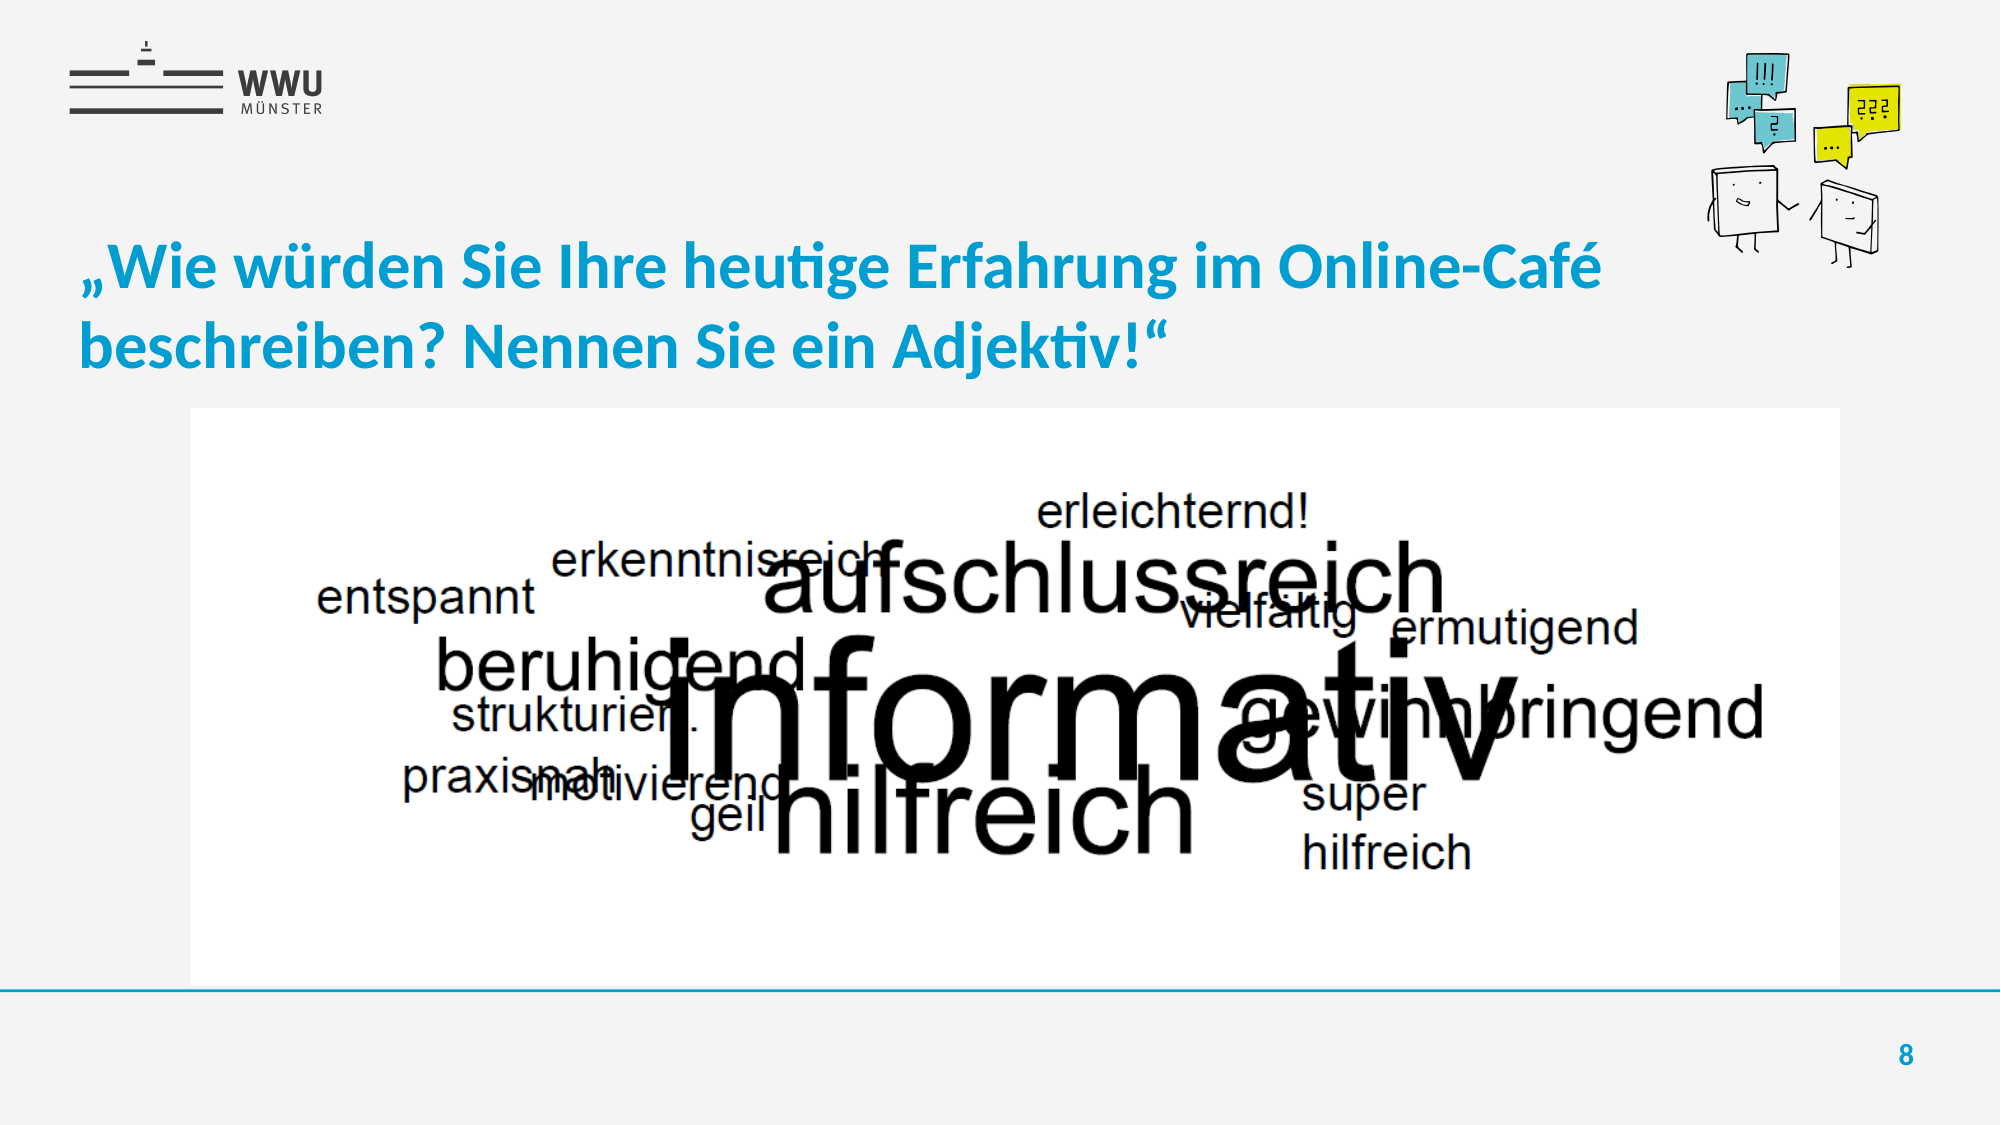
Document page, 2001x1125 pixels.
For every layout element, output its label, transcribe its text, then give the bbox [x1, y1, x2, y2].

picture [1700, 53, 1901, 268]
picture [61, 32, 330, 123]
picture [190, 408, 1841, 986]
slide_number 8 [1763, 1012, 1922, 1072]
title „Wie würden Sie Ihre heutige Erfahrung im Online-Café beschreiben? Nennen Sie ein Adjektiv!“ [78, 221, 1922, 316]
